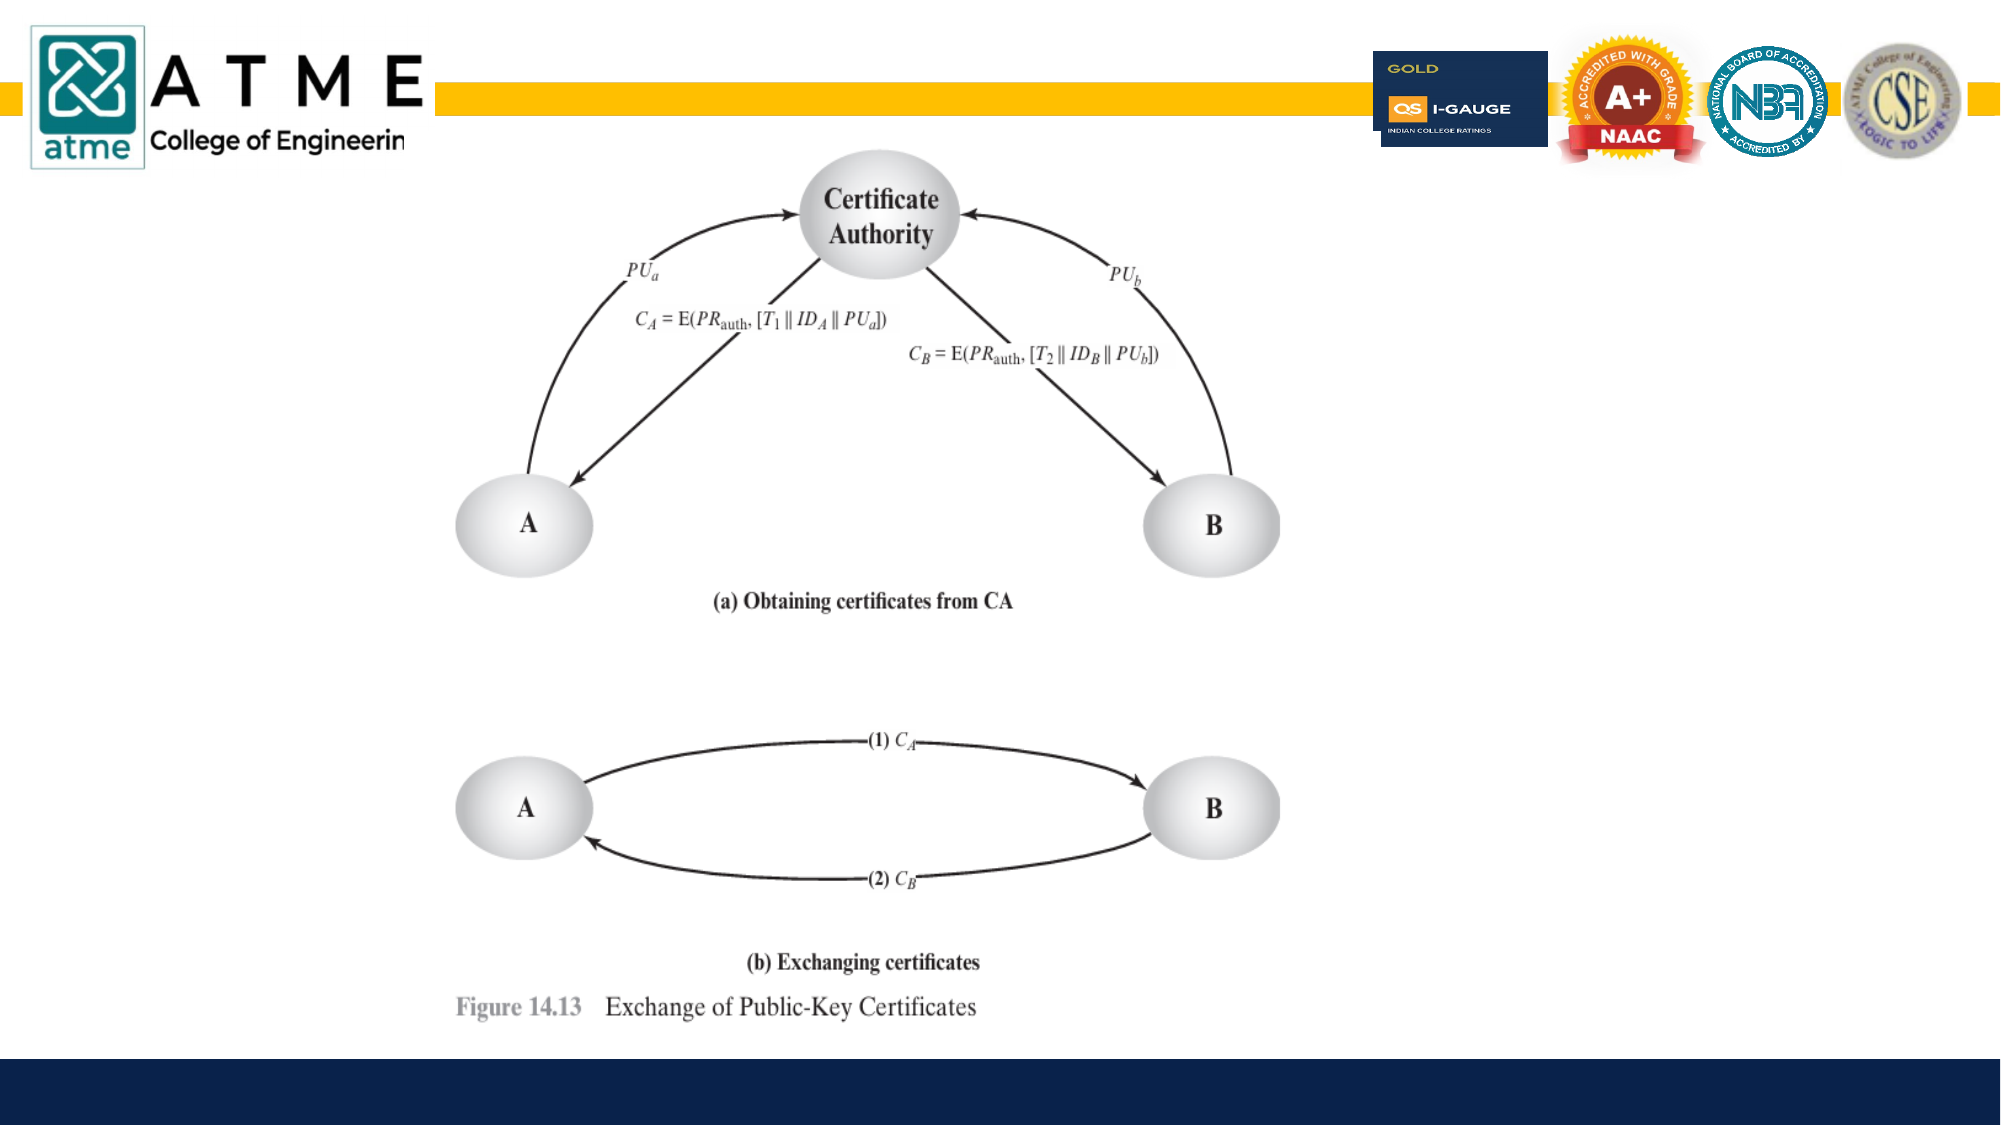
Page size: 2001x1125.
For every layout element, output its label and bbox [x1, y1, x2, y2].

picture [22, 15, 1828, 1049]
picture [1840, 26, 1968, 176]
picture [0, 1059, 2001, 1125]
